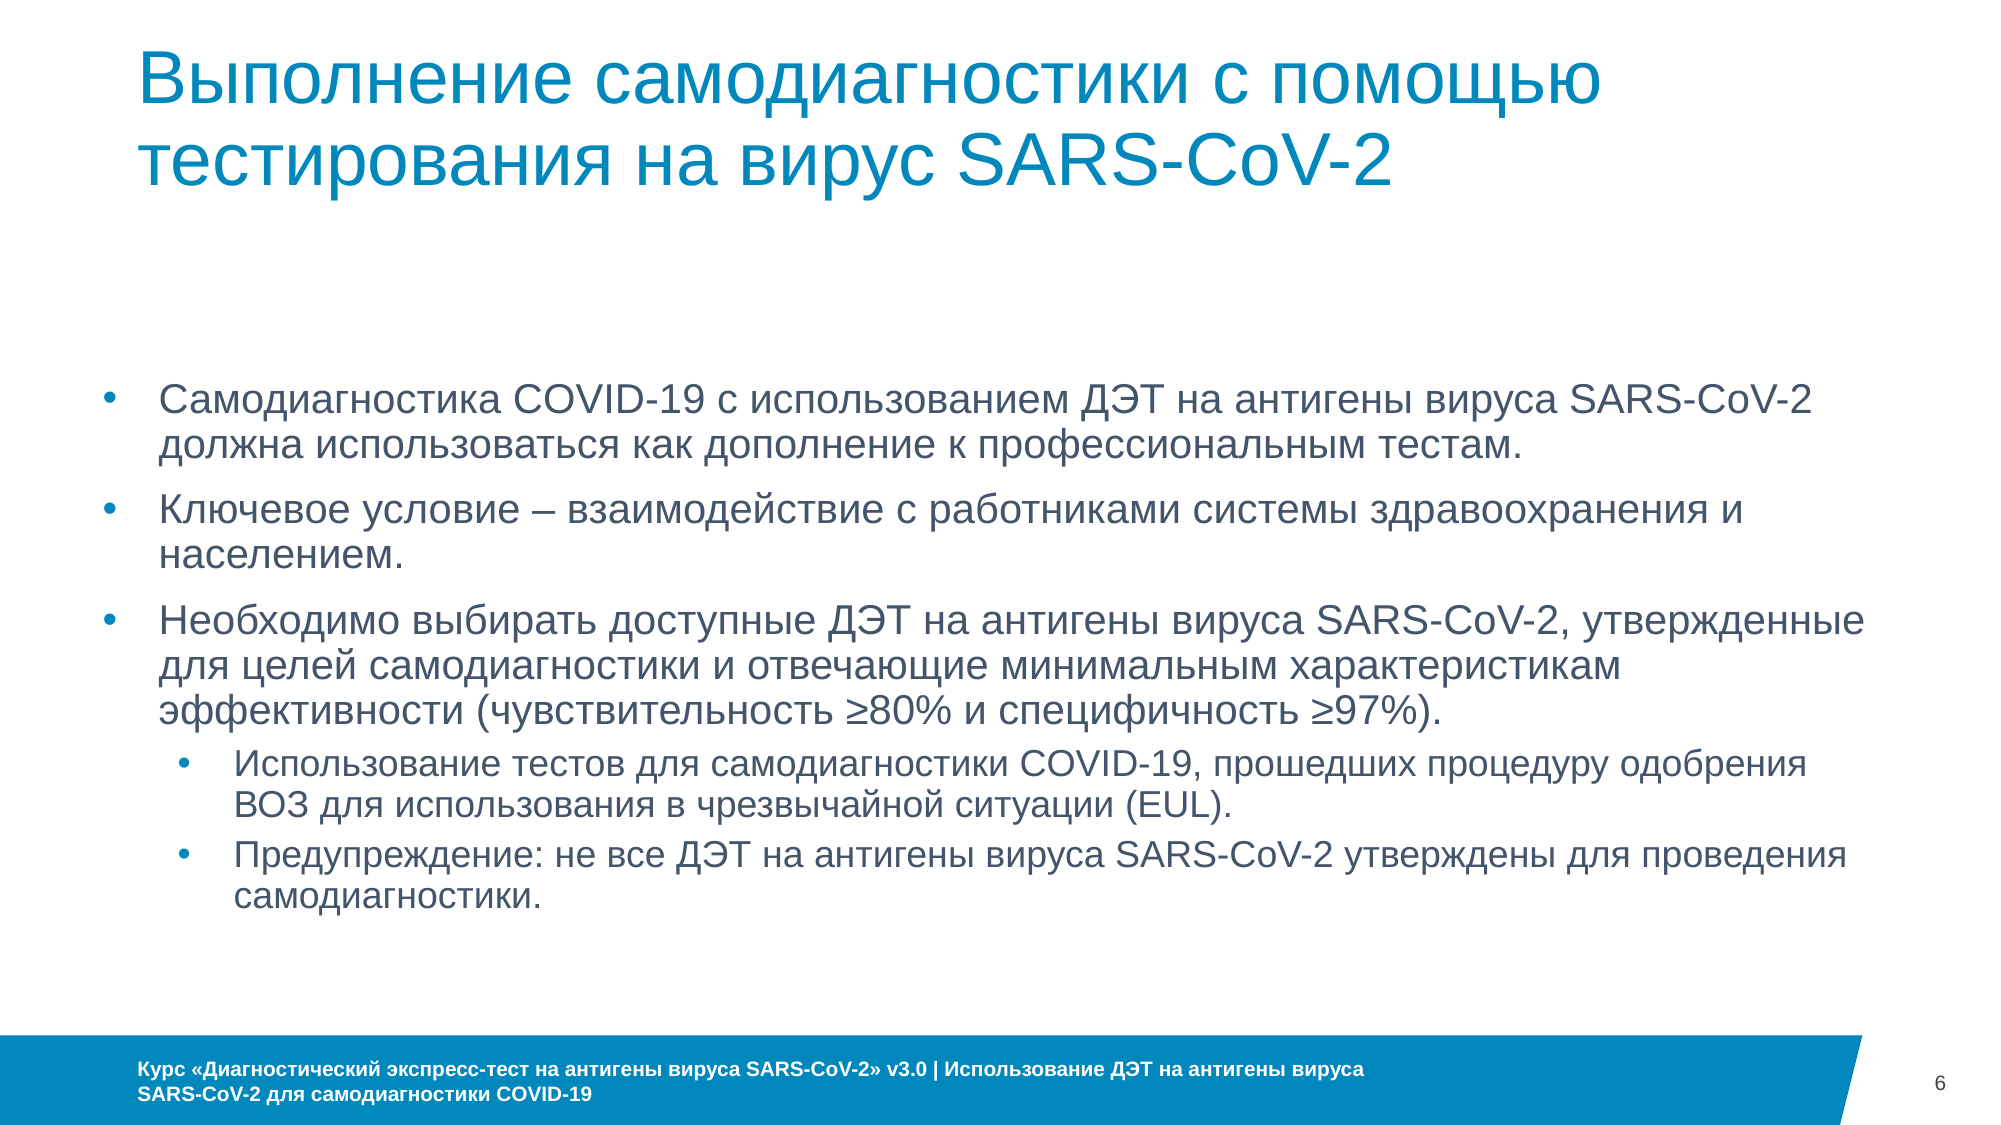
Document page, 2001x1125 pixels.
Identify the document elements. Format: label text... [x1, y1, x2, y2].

list Самодиагностика COVID-19 с использованием ДЭТ на антигены вируса SARS-CoV-2 должна использоваться как дополнение к профессиональным тестам. Ключевое условие – взаимодействие с работниками системы здравоохранения и населением. Необходимо выбирать доступные ДЭТ на антигены вируса SARS-CoV-2, утвержденные для целей самодиагностики и отвечающие минимальным характеристикам эффективности (чувствительность ≥80% и специфичность ≥97%). Использование тестов для самодиагностики COVID-19, прошедших процедуру одобрения ВОЗ для использования в чрезвычайной ситуации (EUL). Предупреждение: не все ДЭТ на антигены вируса SARS-CoV-2 утверждены для проведения самодиагностики. [87, 369, 1891, 755]
title Выполнение самодиагностики с помощью тестирования на вирус SARS-CoV-2 [137, 46, 1863, 202]
slide_number 6 [1862, 1035, 1947, 1125]
footer Курс «Диагностический экспресс-тест на антигены вируса SARS-CoV-2» v3.0 | Использование ДЭТ на антигены вируса SARS-CoV-2 для самодиагностики COVID-19 [137, 1039, 1392, 1122]
